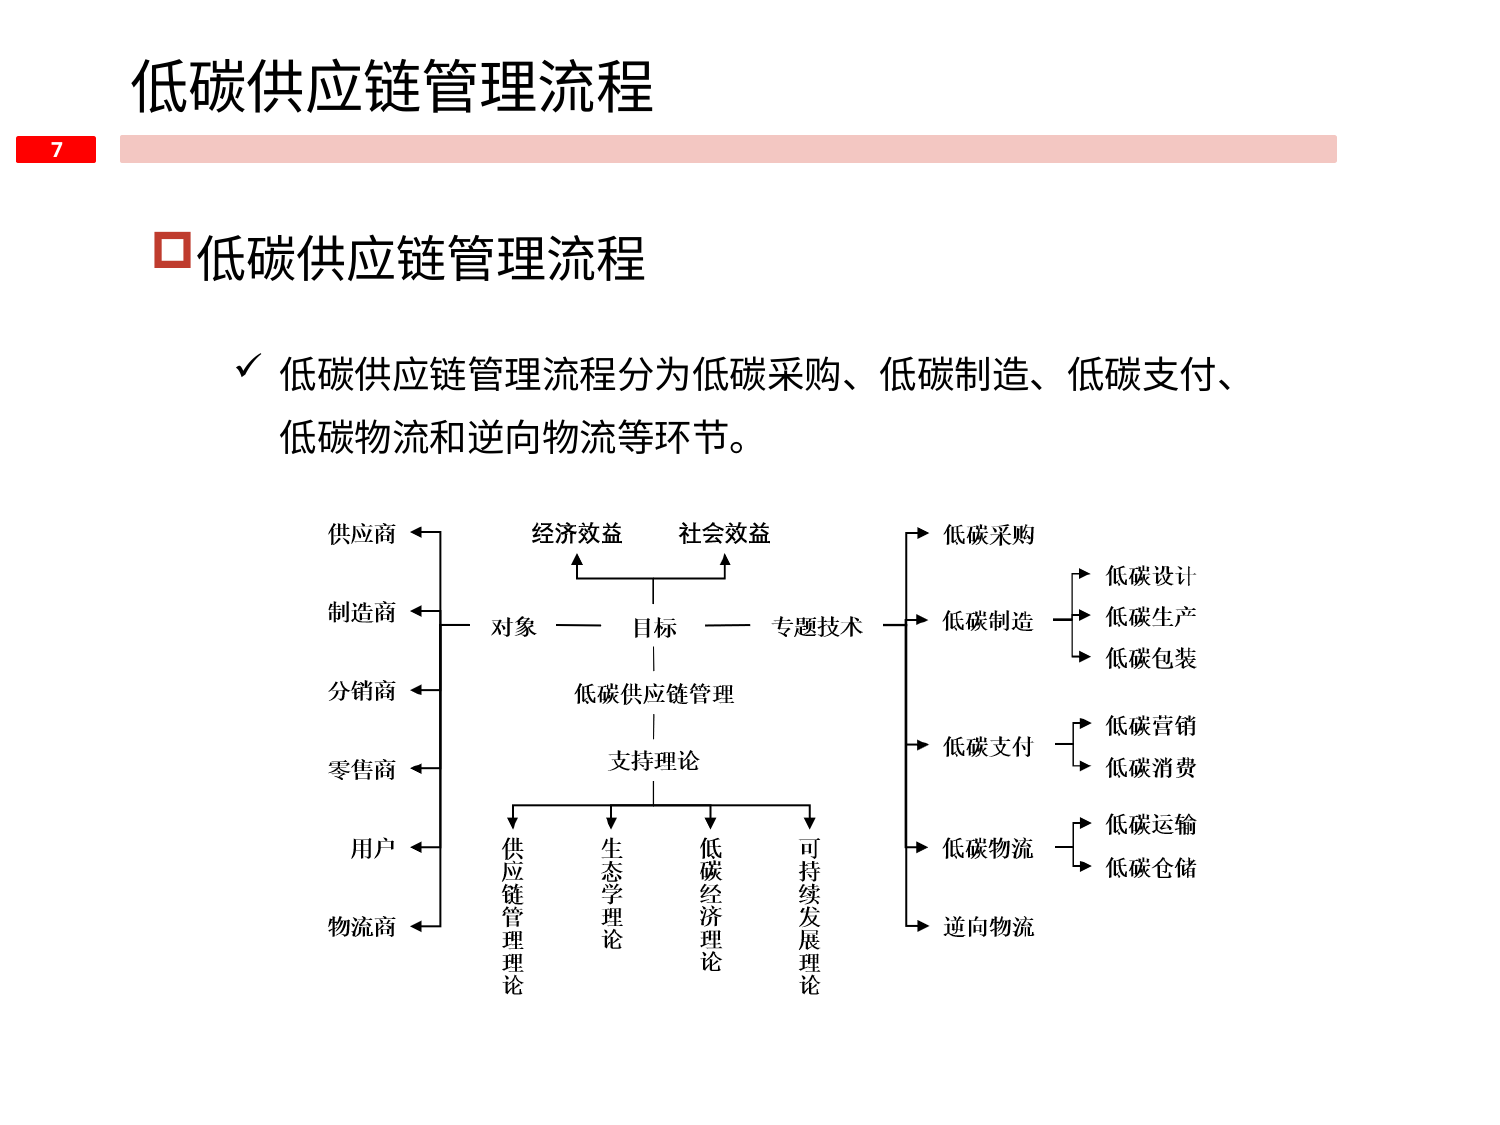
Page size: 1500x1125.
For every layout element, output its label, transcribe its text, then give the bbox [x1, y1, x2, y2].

text_box [17, 129, 97, 189]
text_box 低碳供应链管理流程 [135, 219, 1120, 314]
picture [281, 479, 1235, 1029]
text_box 低碳供应链管理流程分为低碳采购、低碳制造、低碳支付、低碳物流和逆向物流等环节。 [218, 326, 1289, 466]
text_box 低碳供应链管理流程 [115, 42, 670, 128]
